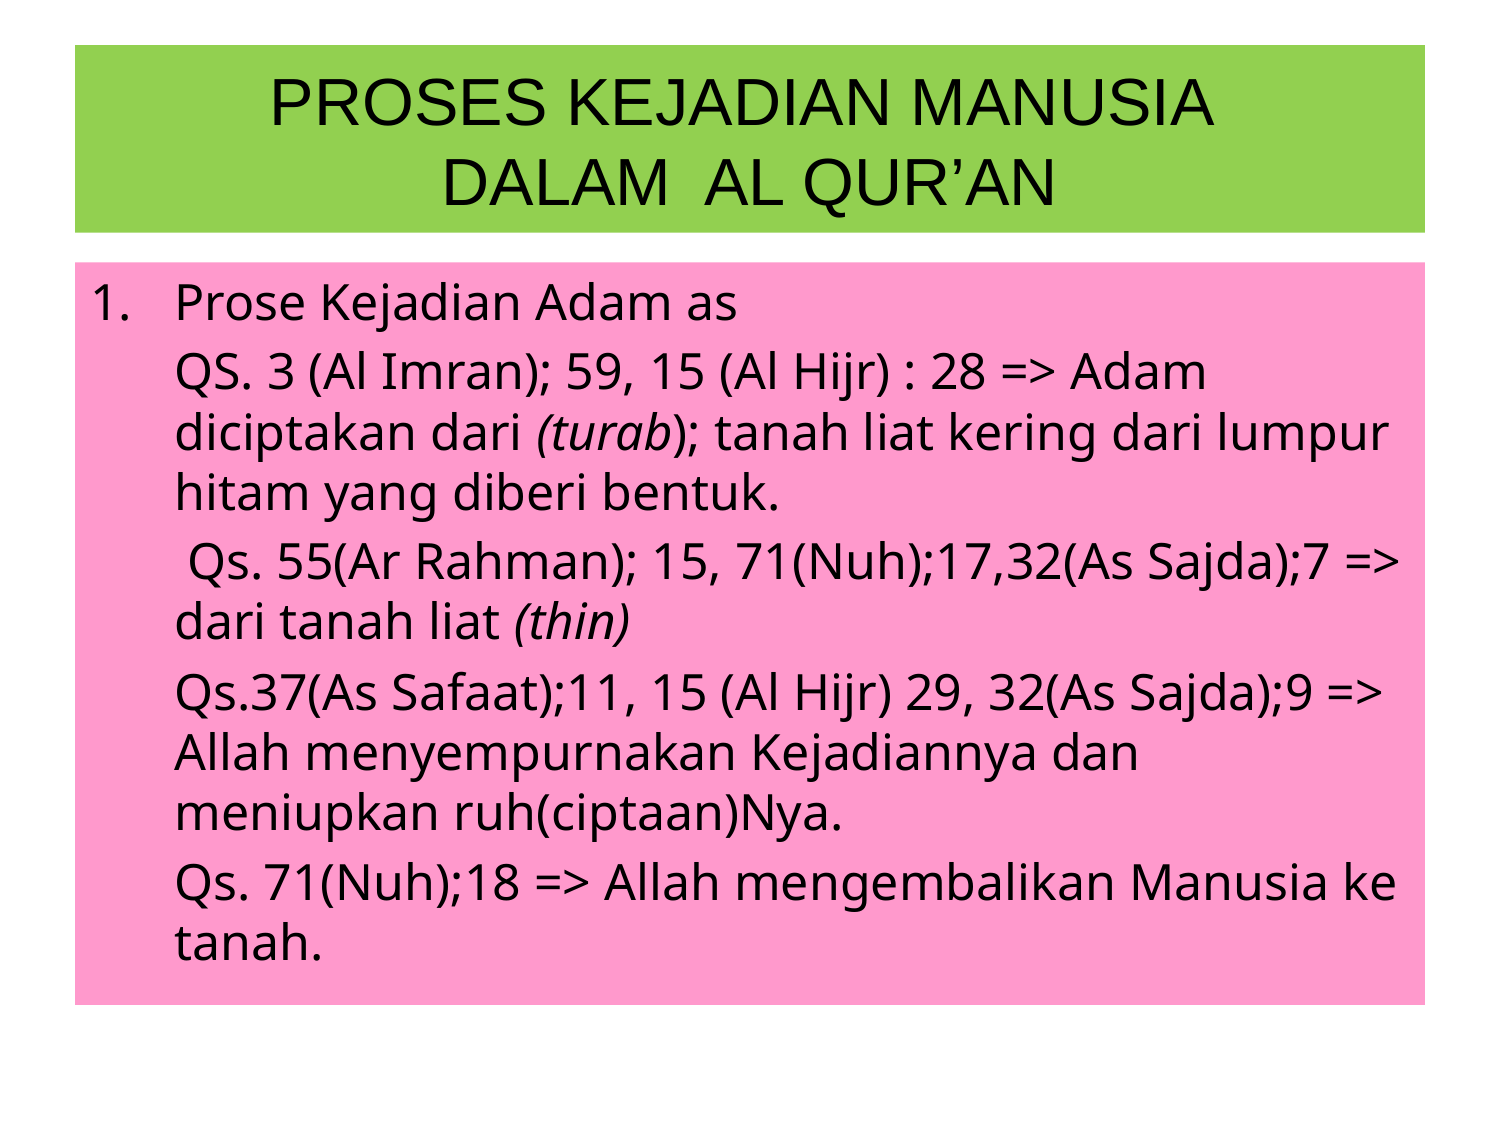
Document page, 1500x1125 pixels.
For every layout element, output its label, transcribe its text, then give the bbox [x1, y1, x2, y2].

list Prose Kejadian Adam as QS. 3 (Al Imran); 59, 15 (Al Hijr) : 28 => Adam diciptakan dari (turab); tanah liat kering dari lumpur hitam yang diberi bentuk. Qs. 55(Ar Rahman); 15, 71(Nuh);17,32(As Sajda);7 => dari tanah liat (thin) Qs.37(As Safaat);11, 15 (Al Hijr) 29, 32(As Sajda);9 => Allah menyempurnakan Kejadiannya dan meniupkan ruh(ciptaan)Nya. Qs. 71(Nuh);18 => Allah mengembalikan Manusia ke tanah. [74, 262, 1426, 1006]
title PROSES KEJADIAN MANUSIA DALAM AL QUR’AN [74, 44, 1426, 233]
